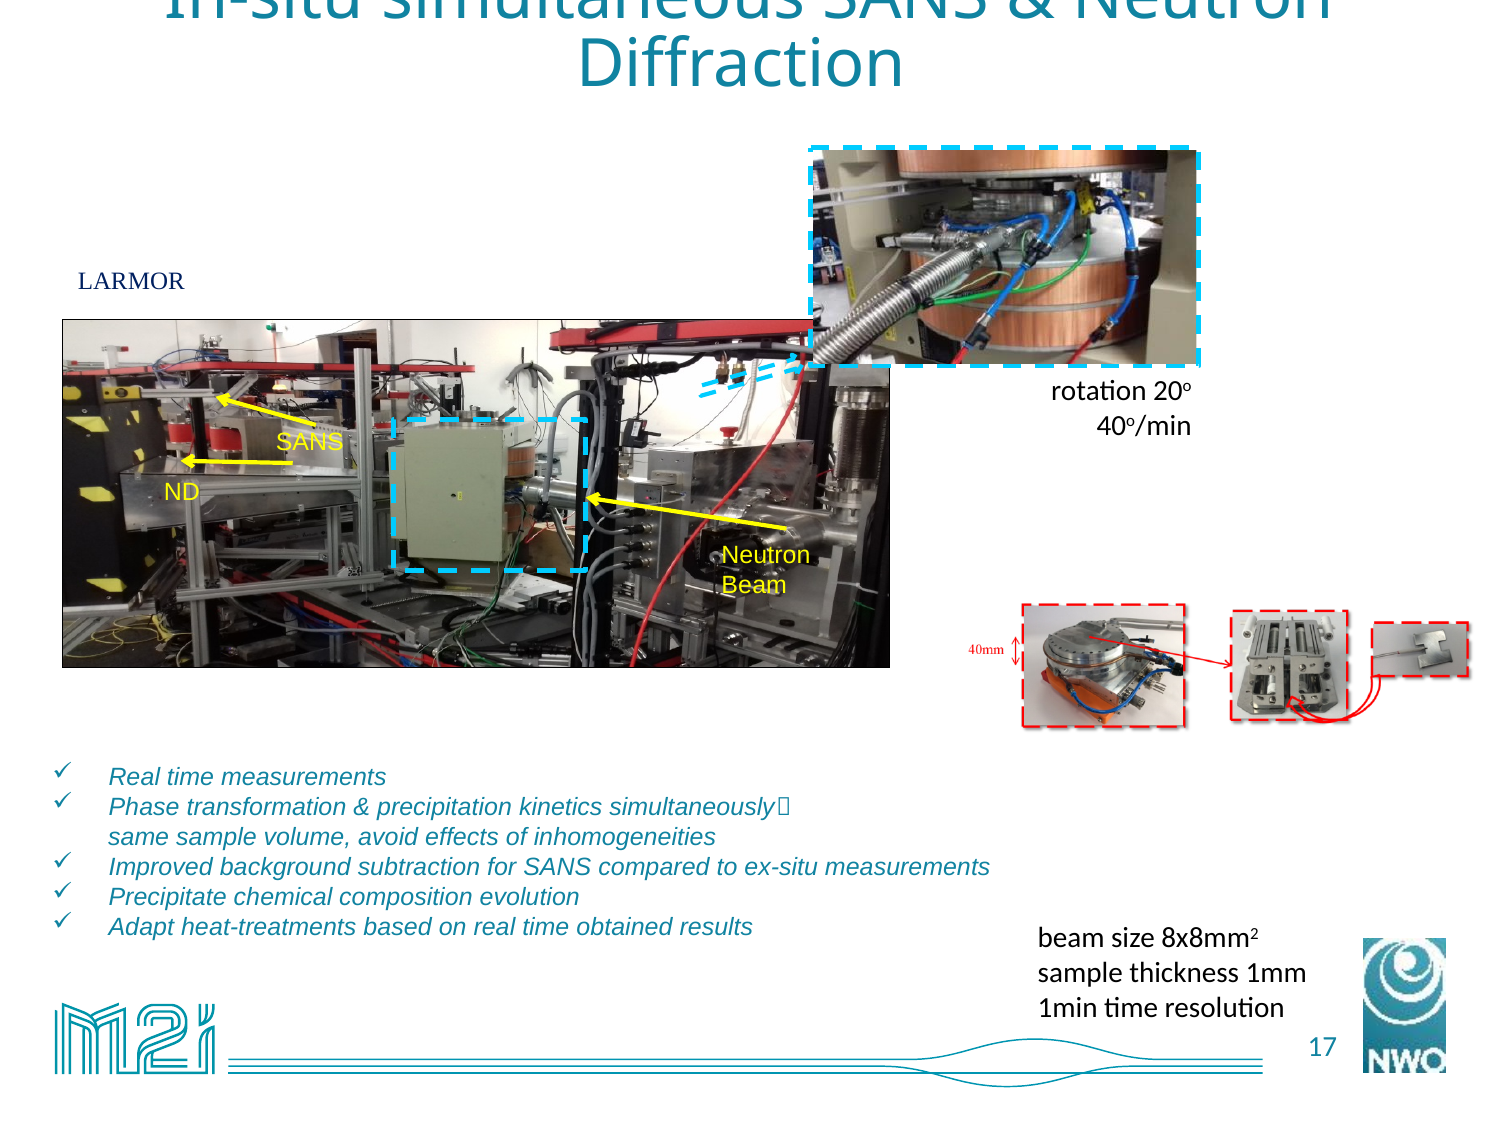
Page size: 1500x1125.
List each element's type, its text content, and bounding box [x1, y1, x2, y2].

slide_number 17 [1272, 1015, 1344, 1075]
picture [812, 149, 1197, 364]
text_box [62, 318, 890, 669]
picture [959, 601, 1476, 735]
text_box Real time measurements Phase transformation & precipitation kinetics simultaneously same sample volume, avoid effects of inhomogeneities Improved background subtraction for SANS compared to ex-situ measurements Precipitate chemical composition evolution Adapt heat-treatments based on real time obtained results [37, 753, 1081, 948]
text_box rotation 20o 40o/min [1036, 363, 1207, 449]
text_box In-situ simultaneous SANS & Neutron Diffraction [0, 8, 1500, 100]
picture [1363, 938, 1446, 1073]
text_box LARMOR [63, 256, 200, 302]
text_box beam size 8x8mm2 sample thickness 1mm 1min time resolution [1023, 911, 1323, 1031]
